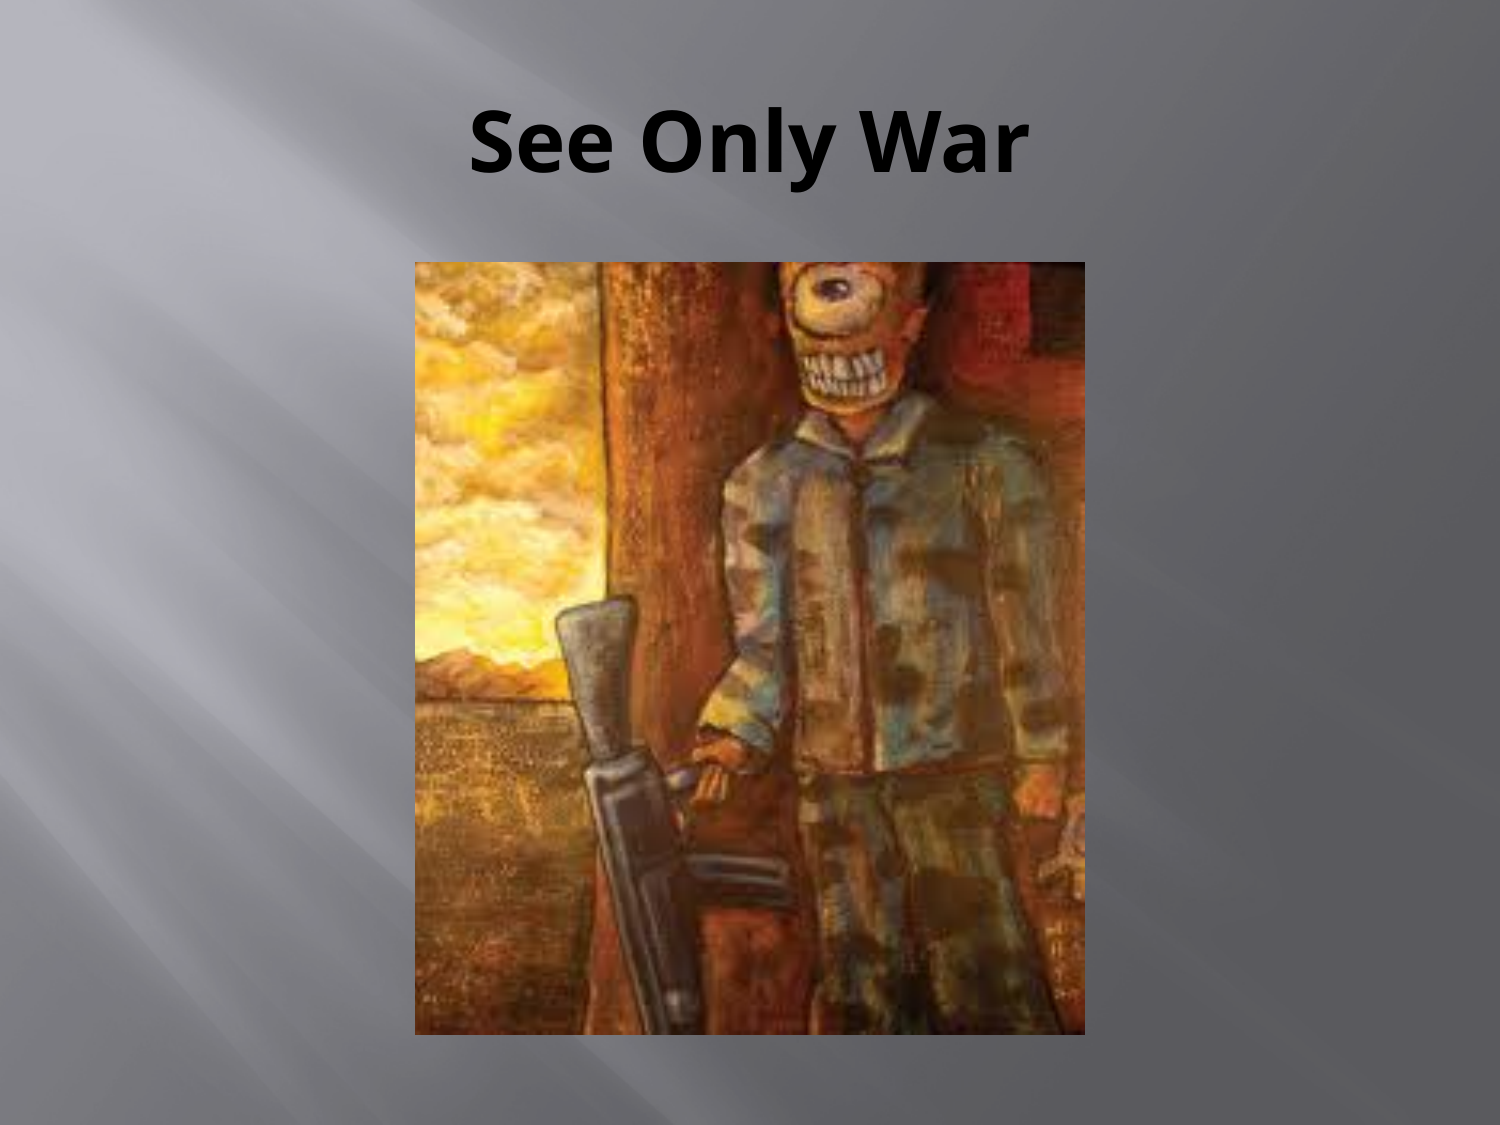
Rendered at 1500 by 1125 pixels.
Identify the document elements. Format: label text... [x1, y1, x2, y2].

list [74, 262, 1426, 1036]
title See Only War [75, 45, 1425, 233]
